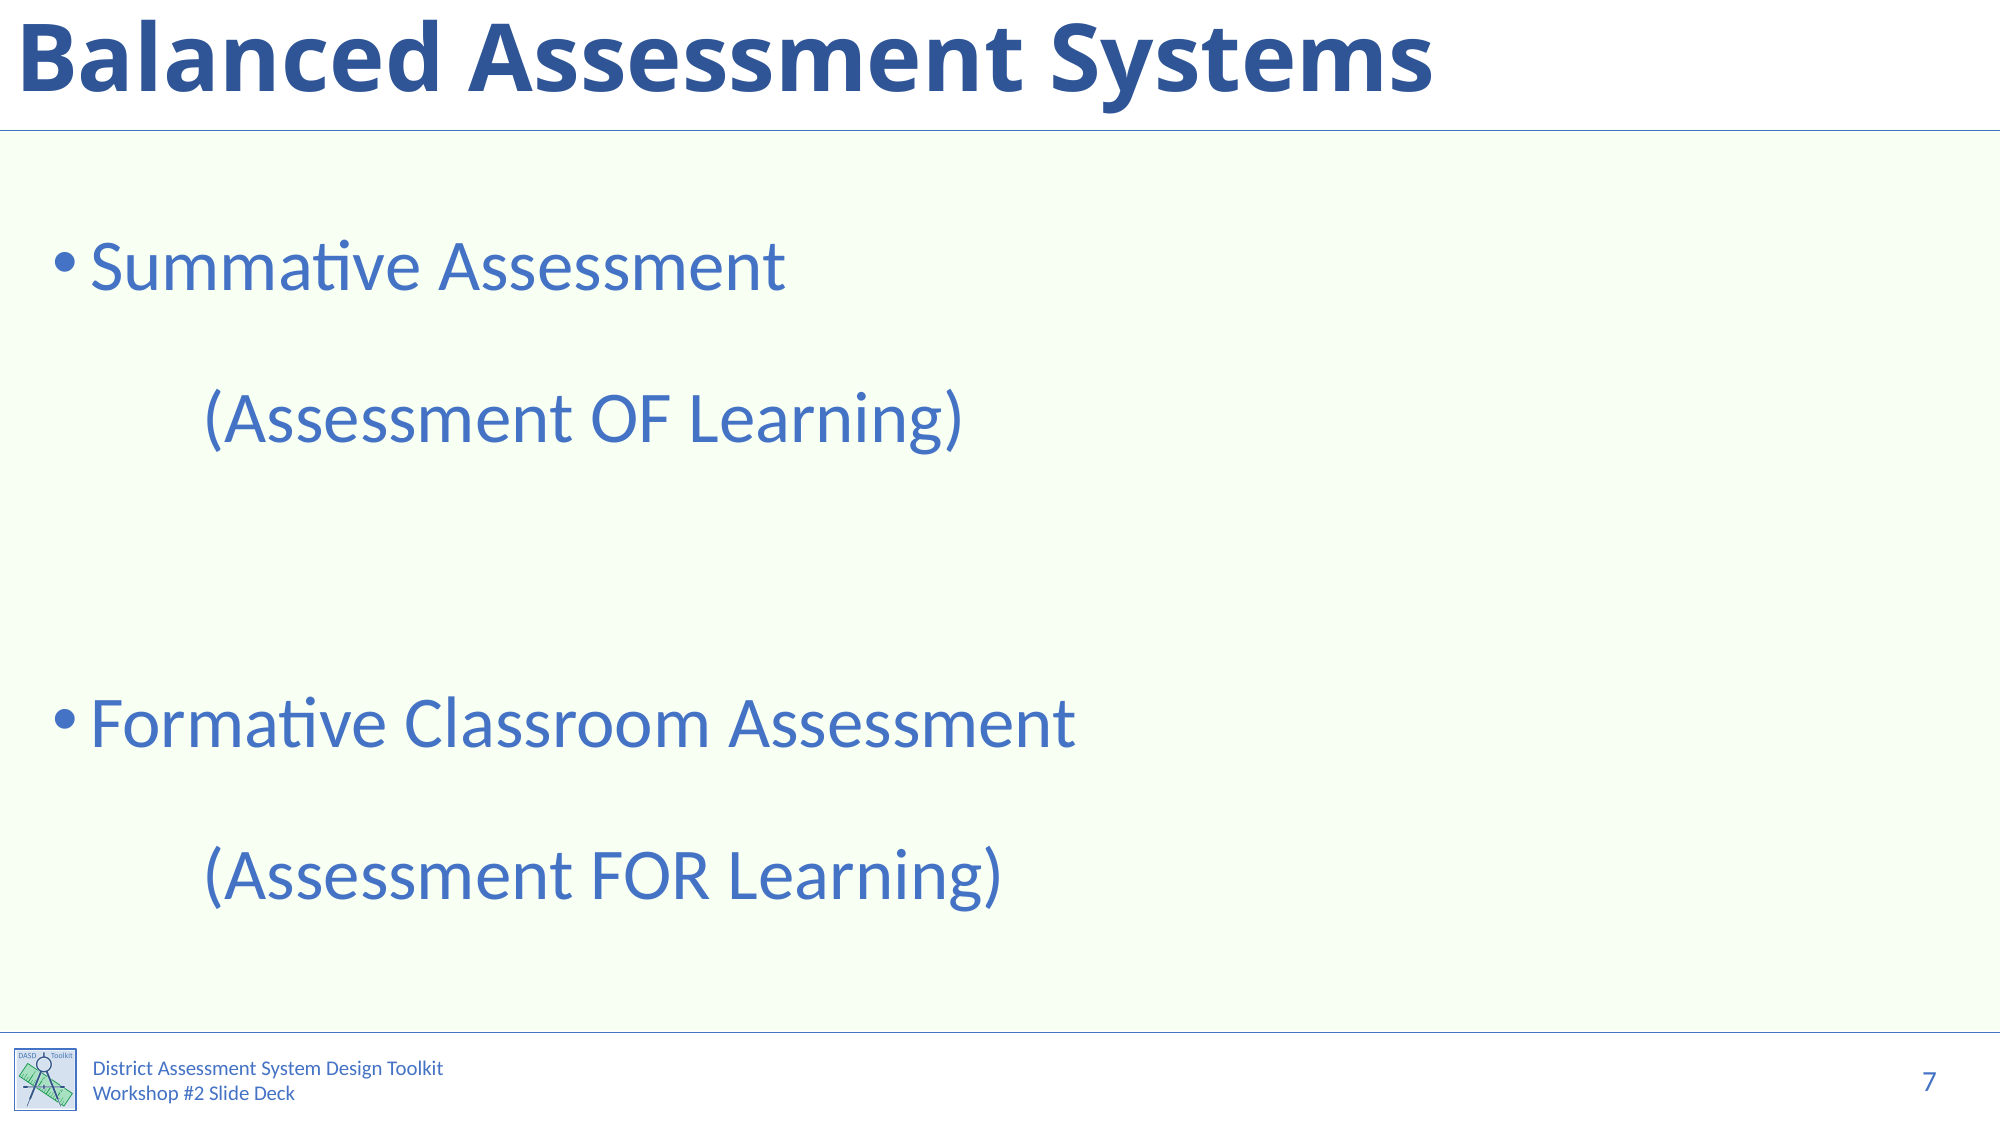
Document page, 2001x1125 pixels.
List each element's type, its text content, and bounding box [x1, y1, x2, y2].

title Balanced Assessment Systems [0, 0, 2000, 129]
picture [15, 1050, 75, 1110]
list Summative Assessment (Assessment OF Learning) Formative Classroom Assessment (Assessment FOR Learning) [37, 166, 1962, 1002]
